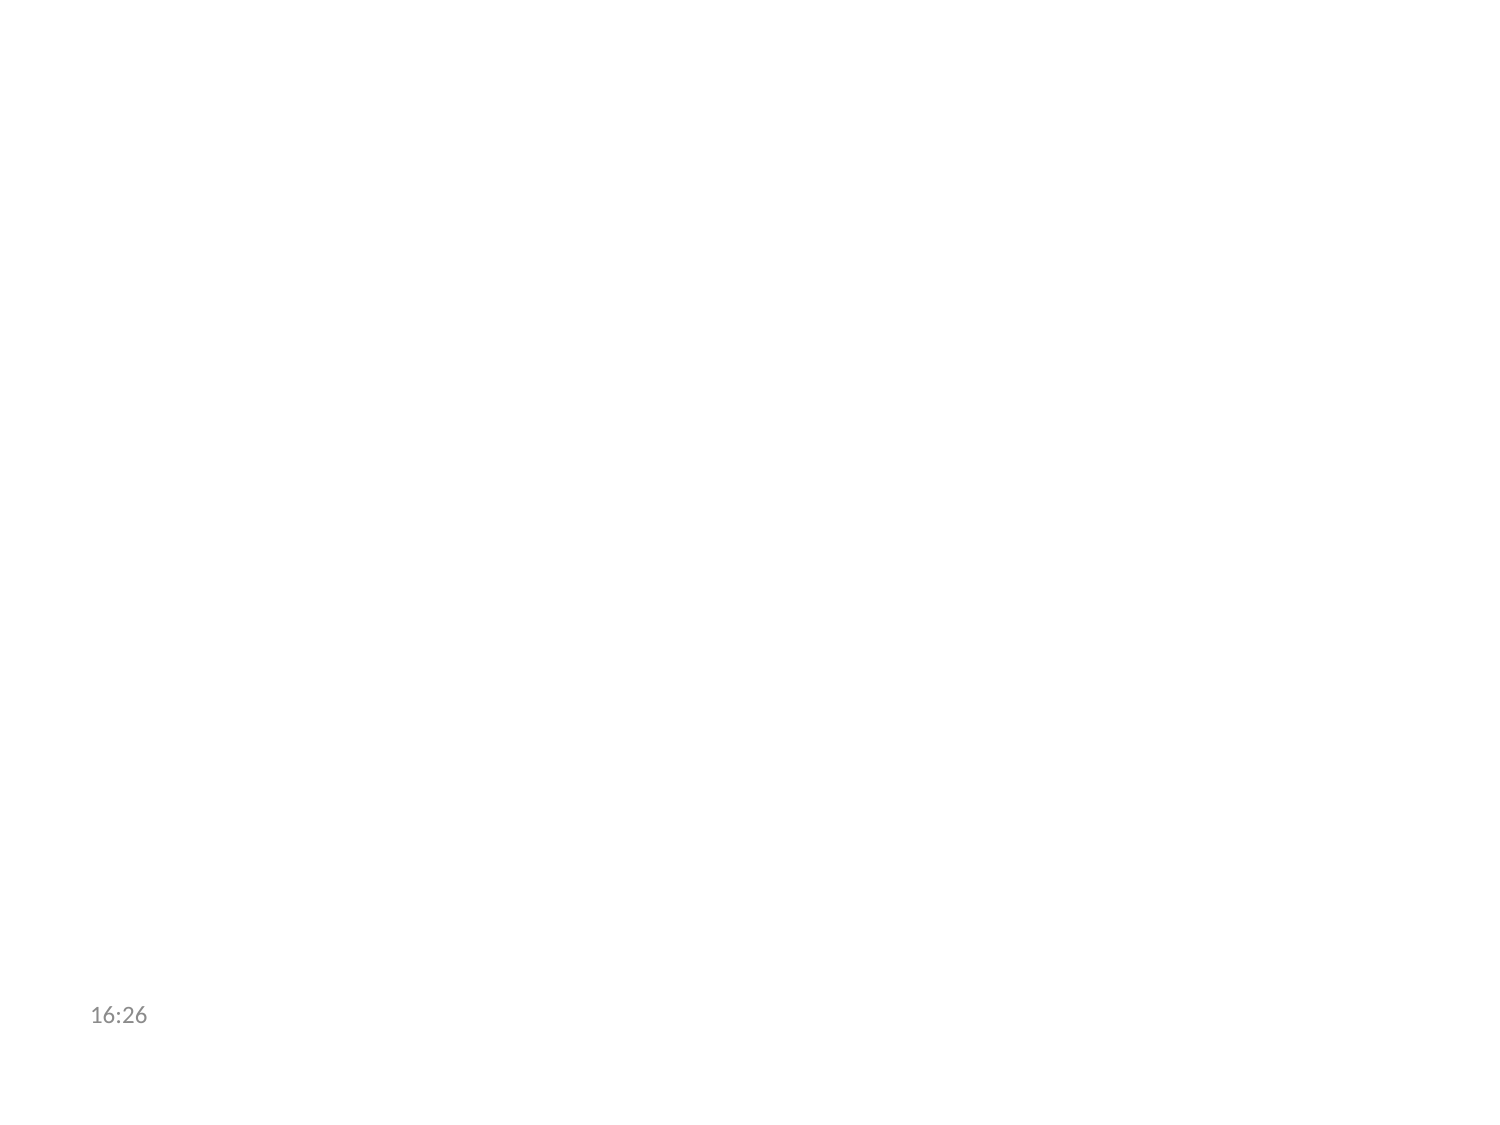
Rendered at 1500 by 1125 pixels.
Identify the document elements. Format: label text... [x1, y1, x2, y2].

text_box 15:35 [75, 983, 425, 1044]
